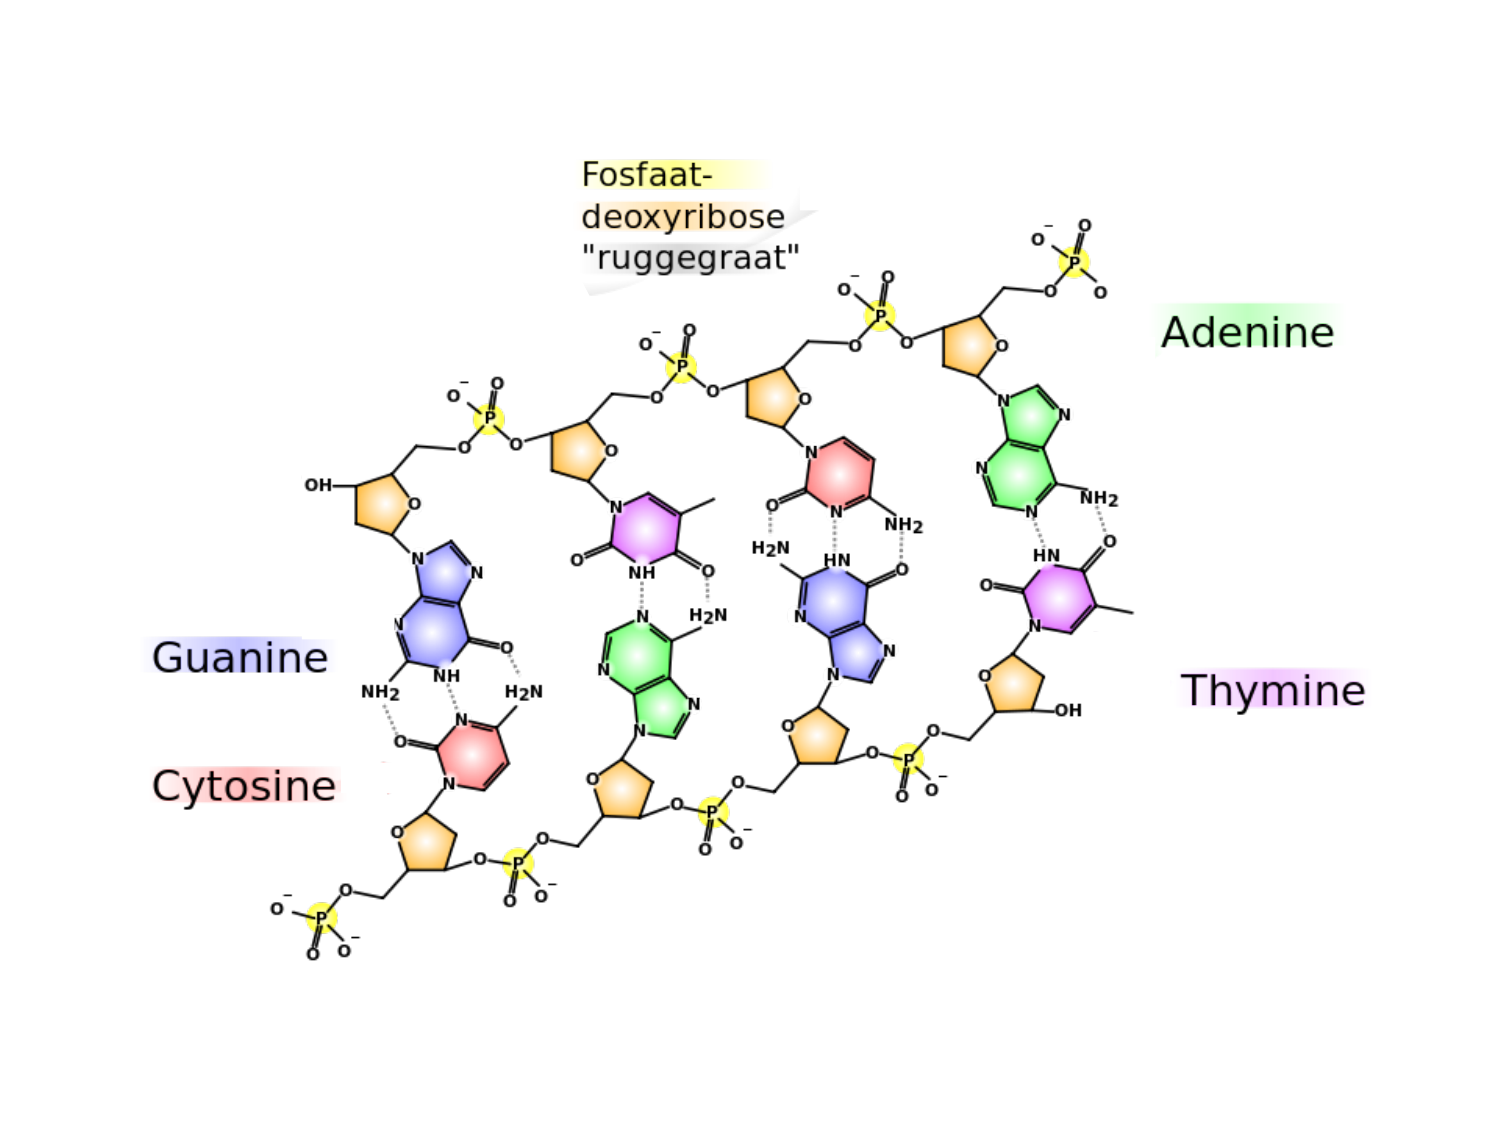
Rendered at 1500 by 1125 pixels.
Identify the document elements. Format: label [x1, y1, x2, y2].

picture [124, 116, 1376, 1009]
